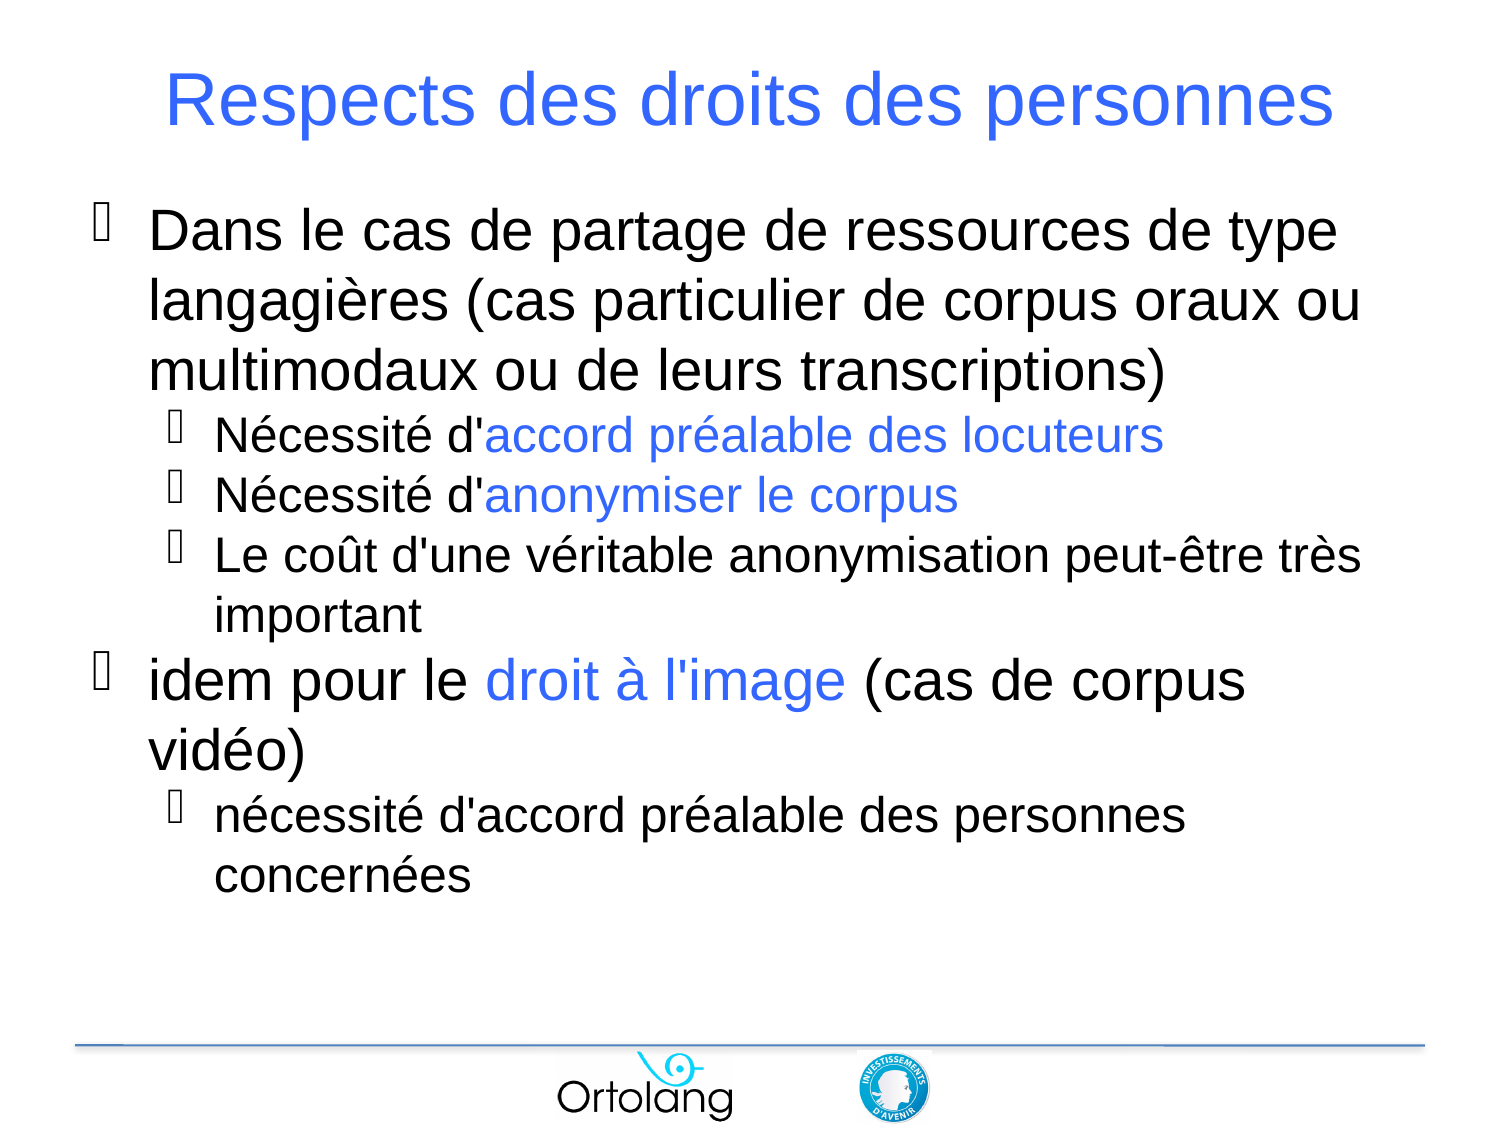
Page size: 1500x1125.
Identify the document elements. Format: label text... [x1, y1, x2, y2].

picture [857, 1050, 932, 1125]
title Respects des droits des personnes [75, 42, 1425, 112]
picture [555, 1050, 733, 1122]
list Dans le cas de partage de ressources de type langagières (cas particulier de corpus oraux ou multimodaux ou de leurs transcriptions) Nécessité d'accord préalable des locuteurs Nécessité d'anonymiser le corpus Le coût d'une véritable anonymisation peut-être très important idem pour le droit à l'image (cas de corpus vidéo) nécessité d'accord préalable des personnes concernées [76, 184, 1427, 1035]
